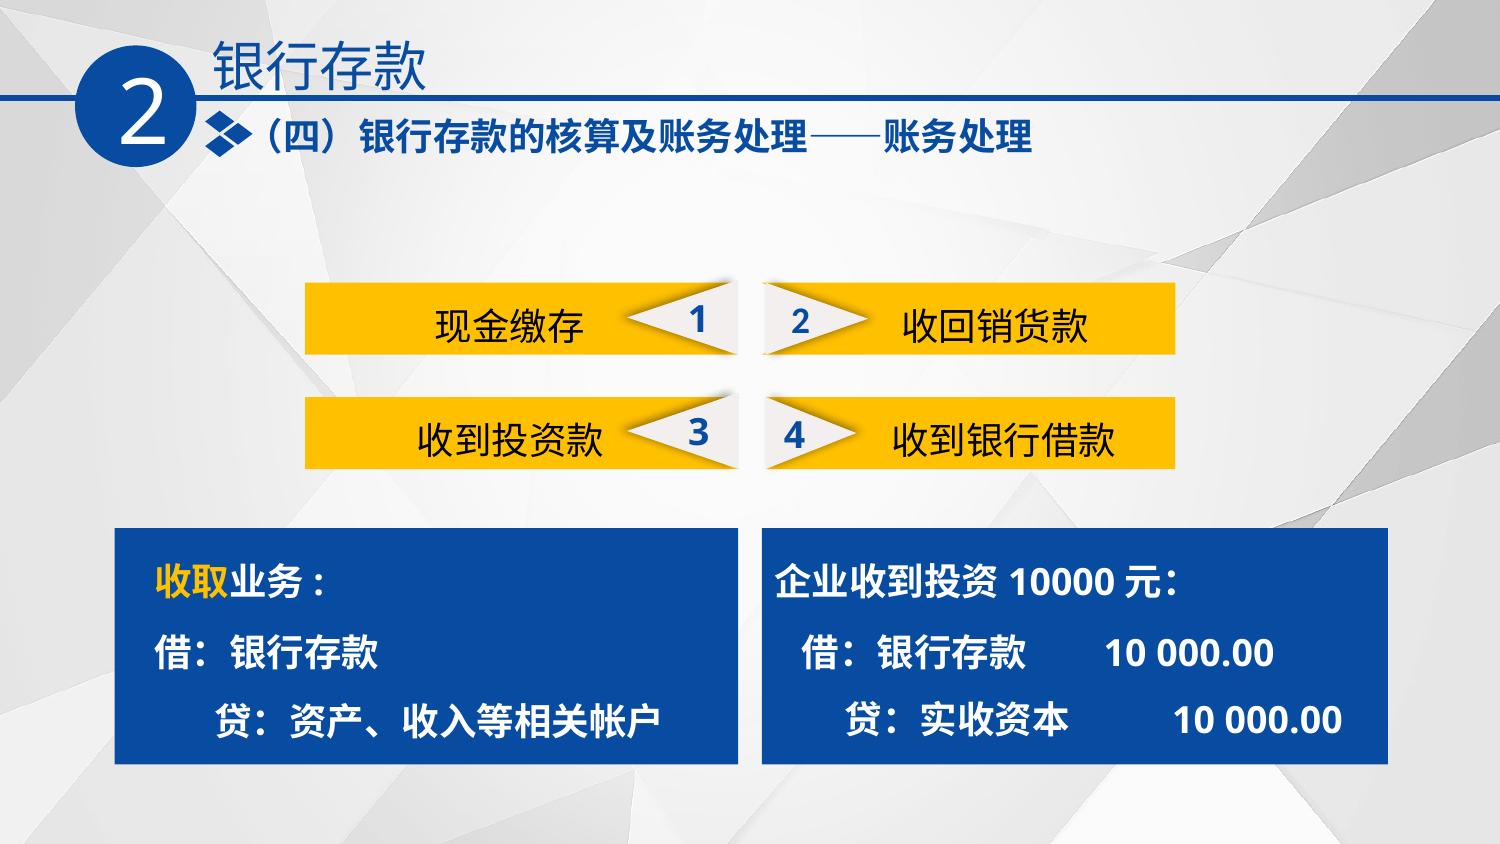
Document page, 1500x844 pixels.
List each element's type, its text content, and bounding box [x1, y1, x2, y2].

text_box 1 [626, 280, 739, 355]
text_box 3 [626, 392, 739, 470]
text_box [112, 526, 740, 766]
text_box 现金缴存 [305, 282, 708, 355]
text_box [223, 122, 253, 145]
text_box [205, 135, 235, 158]
text_box 收到银行借款 [787, 397, 1176, 470]
text_box 4 [765, 397, 857, 470]
picture [0, 101, 1500, 844]
text_box [75, 107, 84, 138]
text_box 企业收到投资10000元： [759, 550, 1215, 610]
text_box 收到投资款 [305, 397, 716, 470]
text_box [760, 610, 1390, 766]
text_box 银行存款 [198, 37, 510, 92]
text_box 2 [765, 282, 869, 355]
text_box （四）银行存款的核算及账务处理——账务处理 [233, 107, 1046, 164]
picture [0, 0, 1500, 95]
text_box 借：银行存款 10 000.00 贷：实收资本 10 000.00 [786, 599, 1435, 749]
text_box 收取业务: [139, 550, 492, 611]
text_box 2 [84, 45, 203, 97]
text_box 收回销货款 [791, 282, 1176, 355]
text_box [75, 74, 84, 97]
text_box [205, 110, 235, 133]
text_box 2 [84, 107, 203, 171]
text_box 借：银行存款 贷：资产、收入等相关帐户 [139, 599, 739, 751]
text_box [760, 526, 1390, 599]
